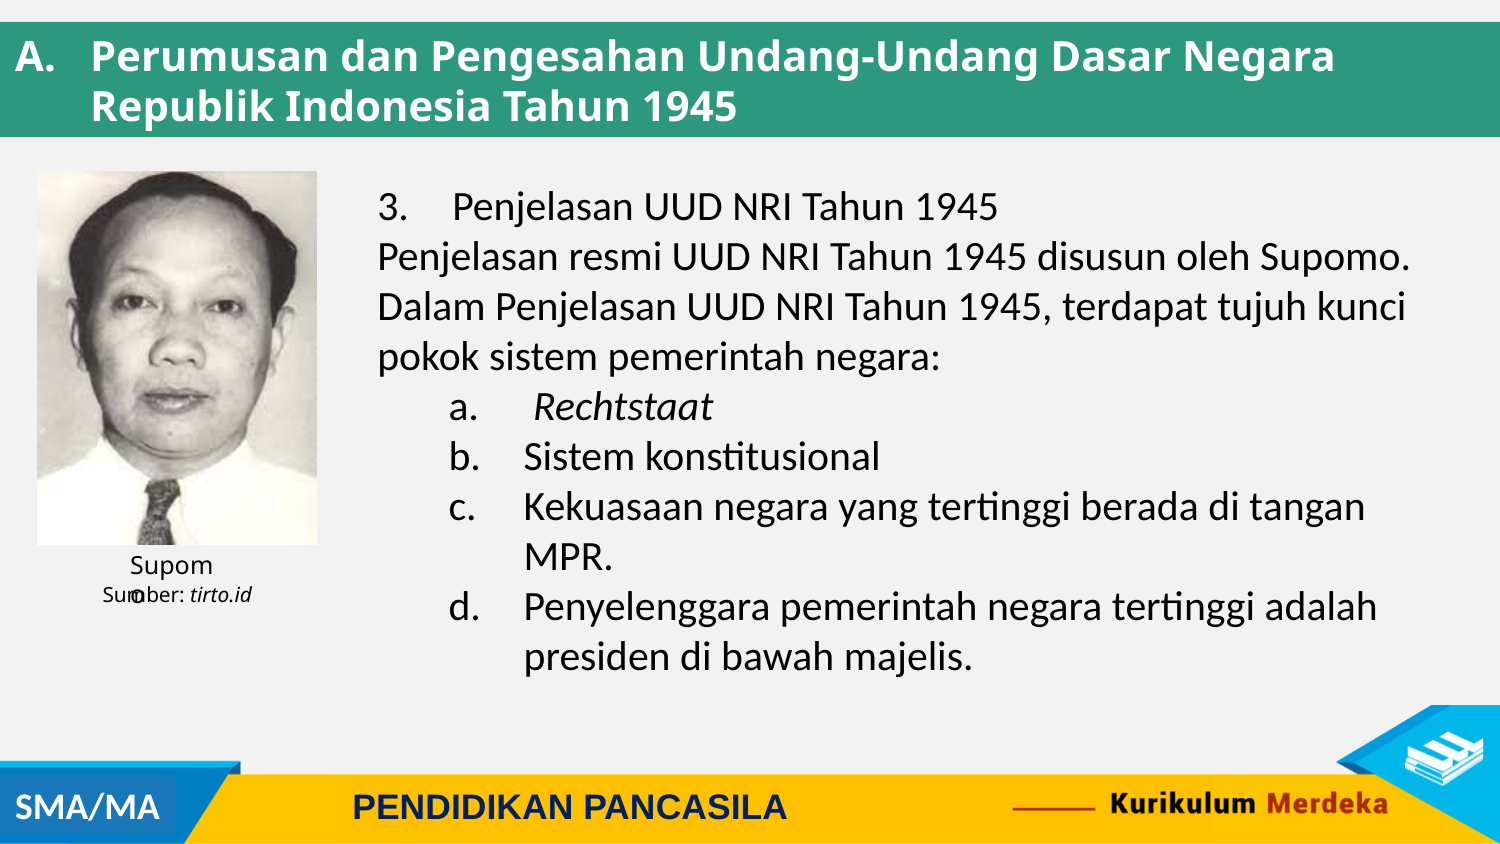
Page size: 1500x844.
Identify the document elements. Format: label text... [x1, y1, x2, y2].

text_box Sumber: tirto.id [87, 574, 267, 615]
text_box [0, 705, 1500, 844]
text_box Supomo [115, 552, 235, 574]
text_box Penjelasan UUD NRI Tahun 1945 Penjelasan resmi UUD NRI Tahun 1945 disusun oleh Supomo. Dalam Penjelasan UUD NRI Tahun 1945, terdapat tujuh kunci pokok sistem pemerintah negara: Rechtstaat Sistem konstitusional Kekuasaan negara yang tertinggi berada di tangan MPR. Penyelenggara pemerintah negara tertinggi adalah presiden di bawah majelis. [362, 171, 1438, 687]
picture [37, 171, 318, 545]
text_box Perumusan dan Pengesahan Undang-Undang Dasar Negara Republik Indonesia Tahun 1945 [0, 20, 1500, 139]
